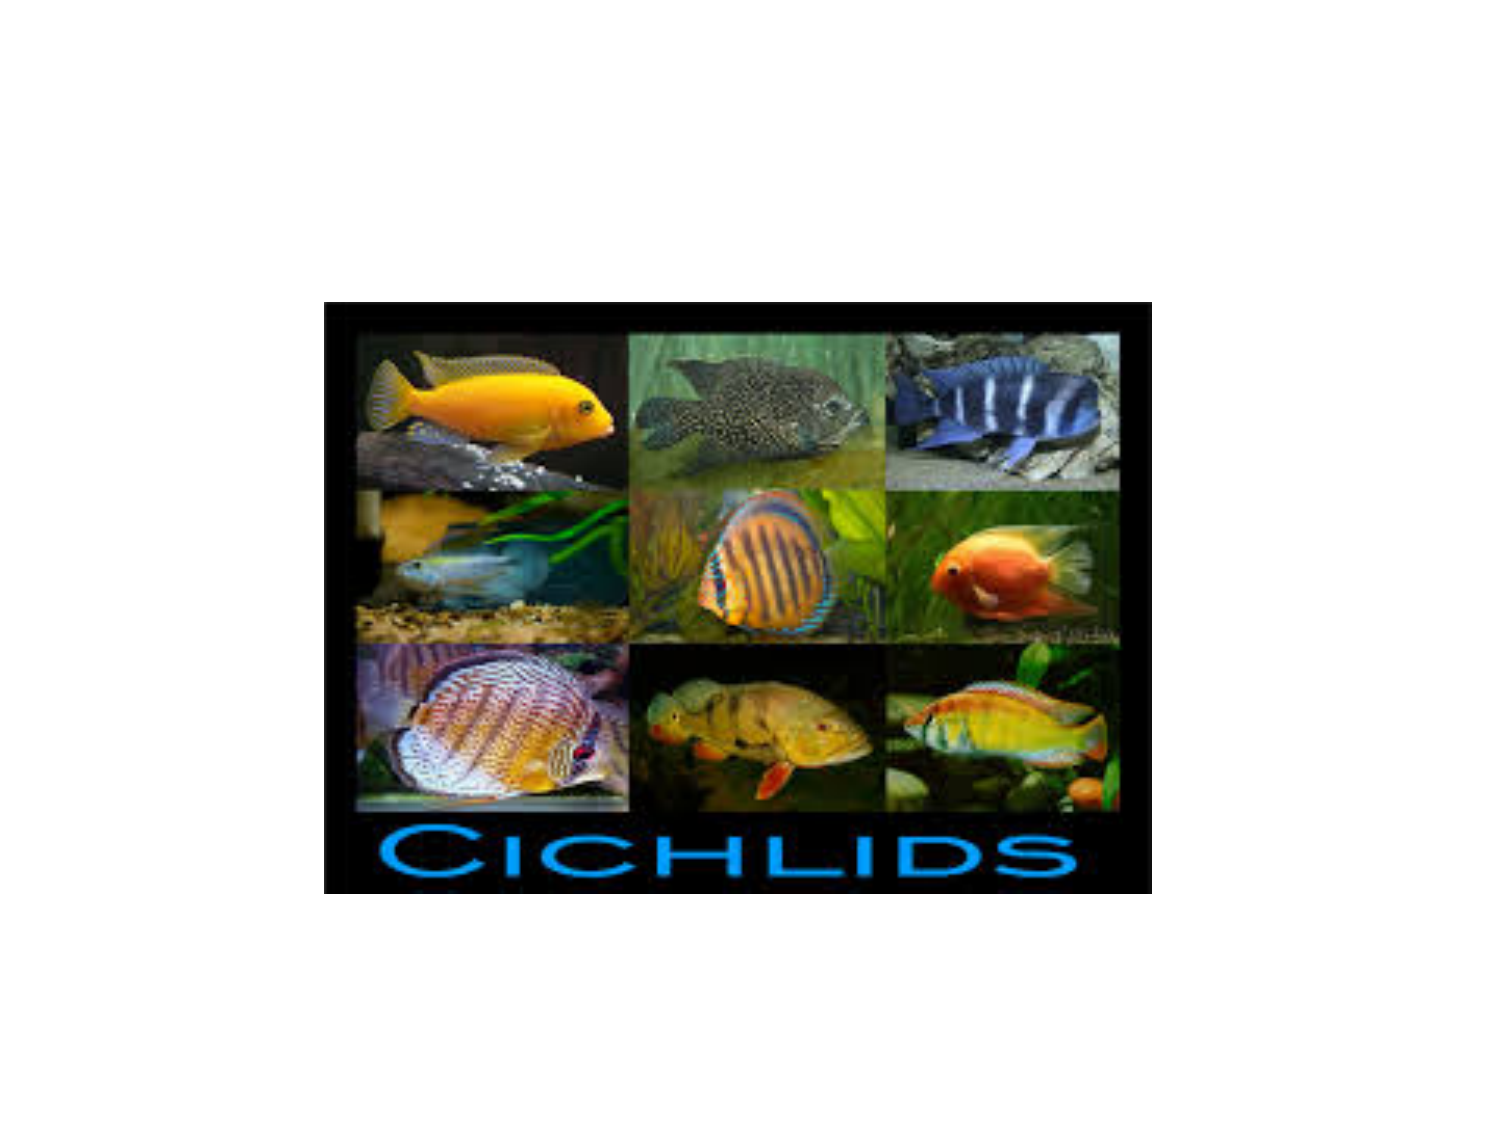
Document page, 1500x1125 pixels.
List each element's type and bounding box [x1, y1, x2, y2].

list [324, 302, 1152, 894]
